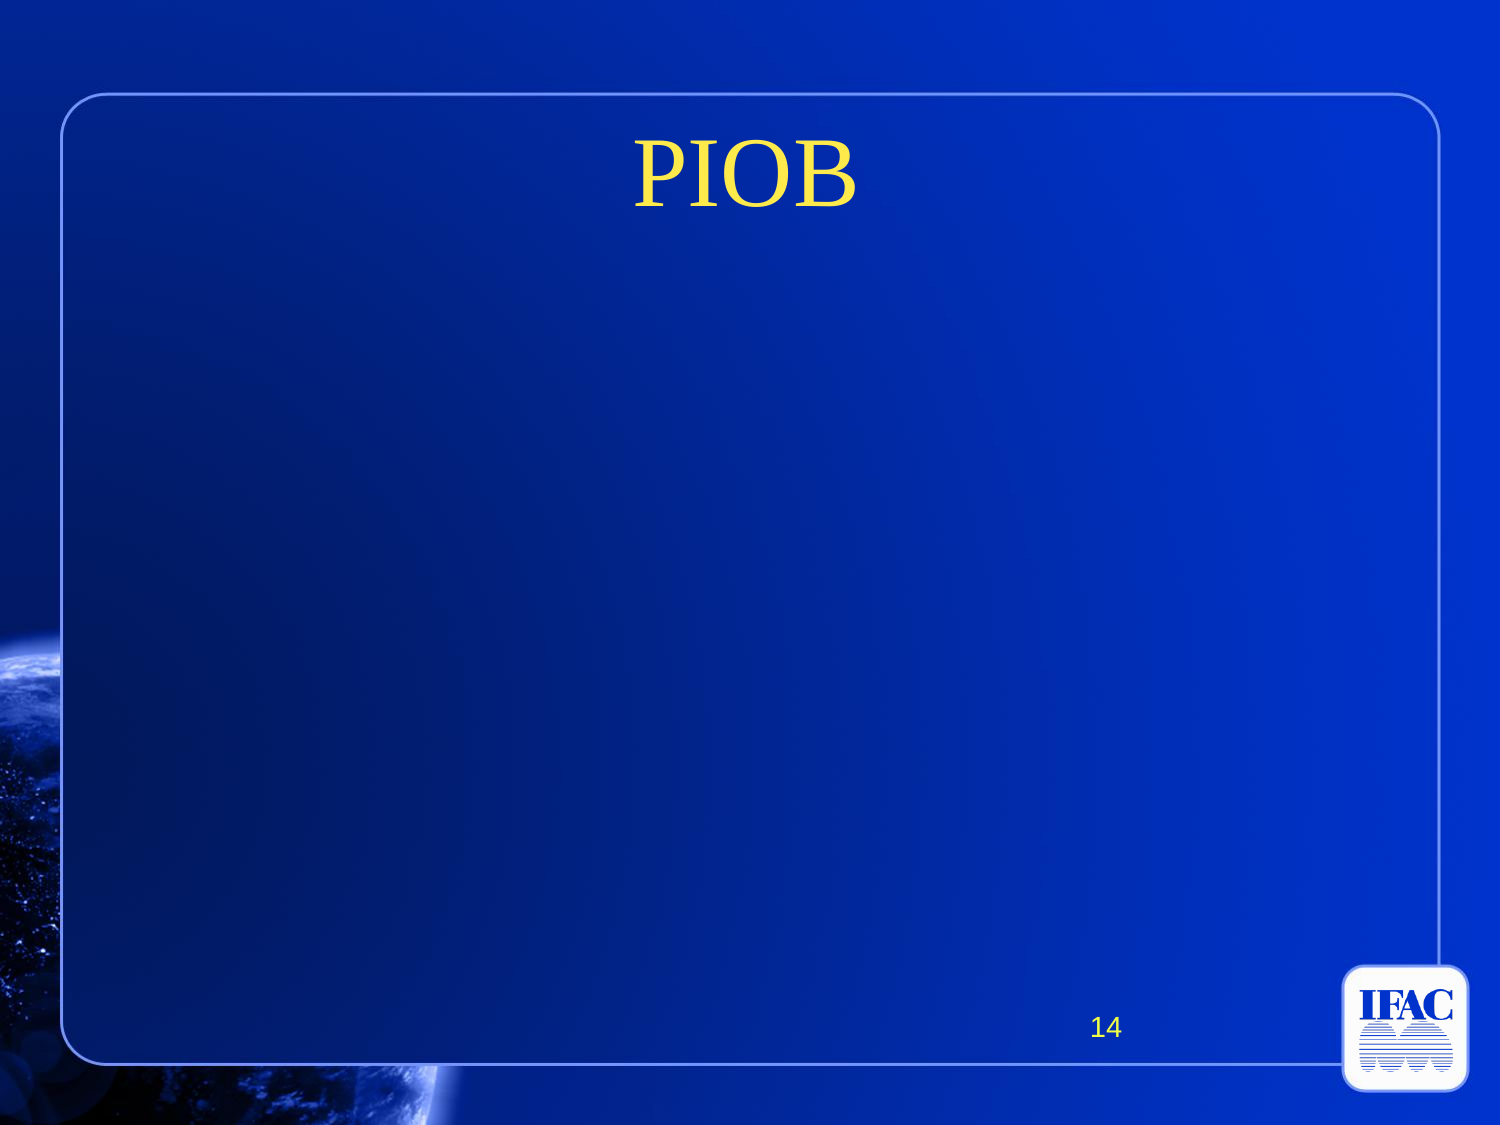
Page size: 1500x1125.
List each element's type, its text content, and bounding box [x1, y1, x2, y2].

title PIOB [107, 118, 1385, 215]
picture [0, 0, 1500, 1125]
slide_number 14 [1074, 1001, 1425, 1080]
